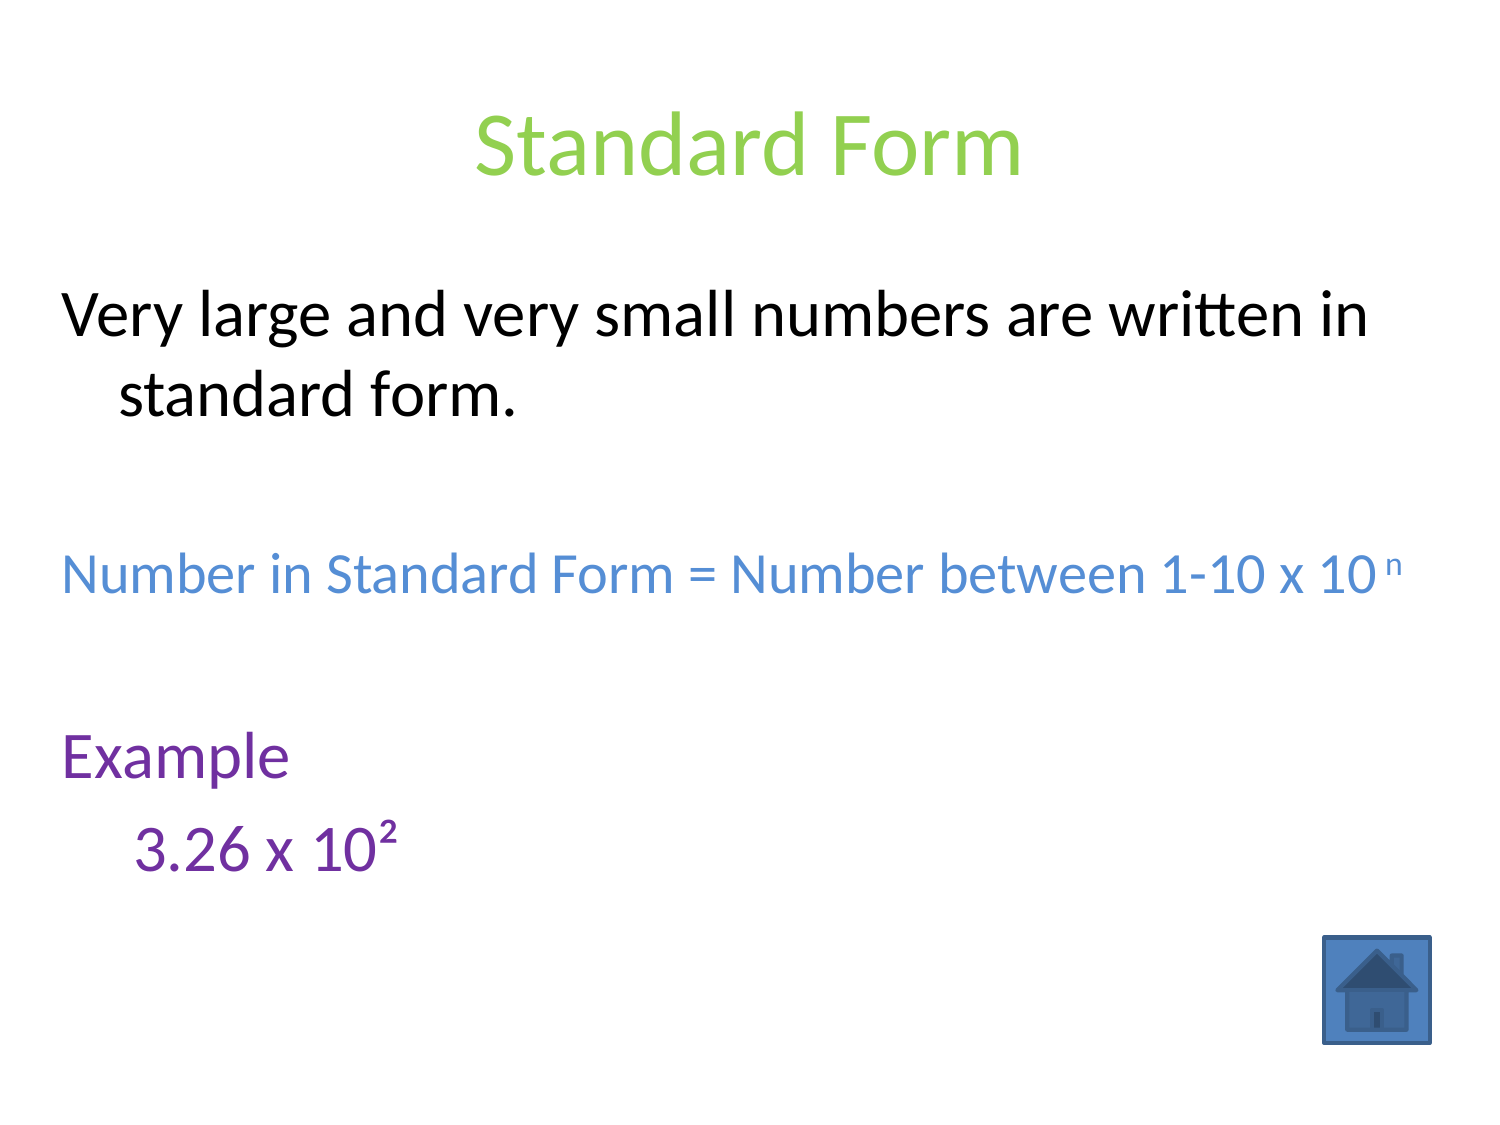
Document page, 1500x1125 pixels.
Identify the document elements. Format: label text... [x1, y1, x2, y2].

title Standard Form [75, 45, 1425, 233]
list Very large and very small numbers are written in standard form. Number in Standard Form = Number between 1-10 x 10 n Example 3.26 x 10² [46, 262, 1500, 1005]
text_box [1322, 935, 1432, 1045]
